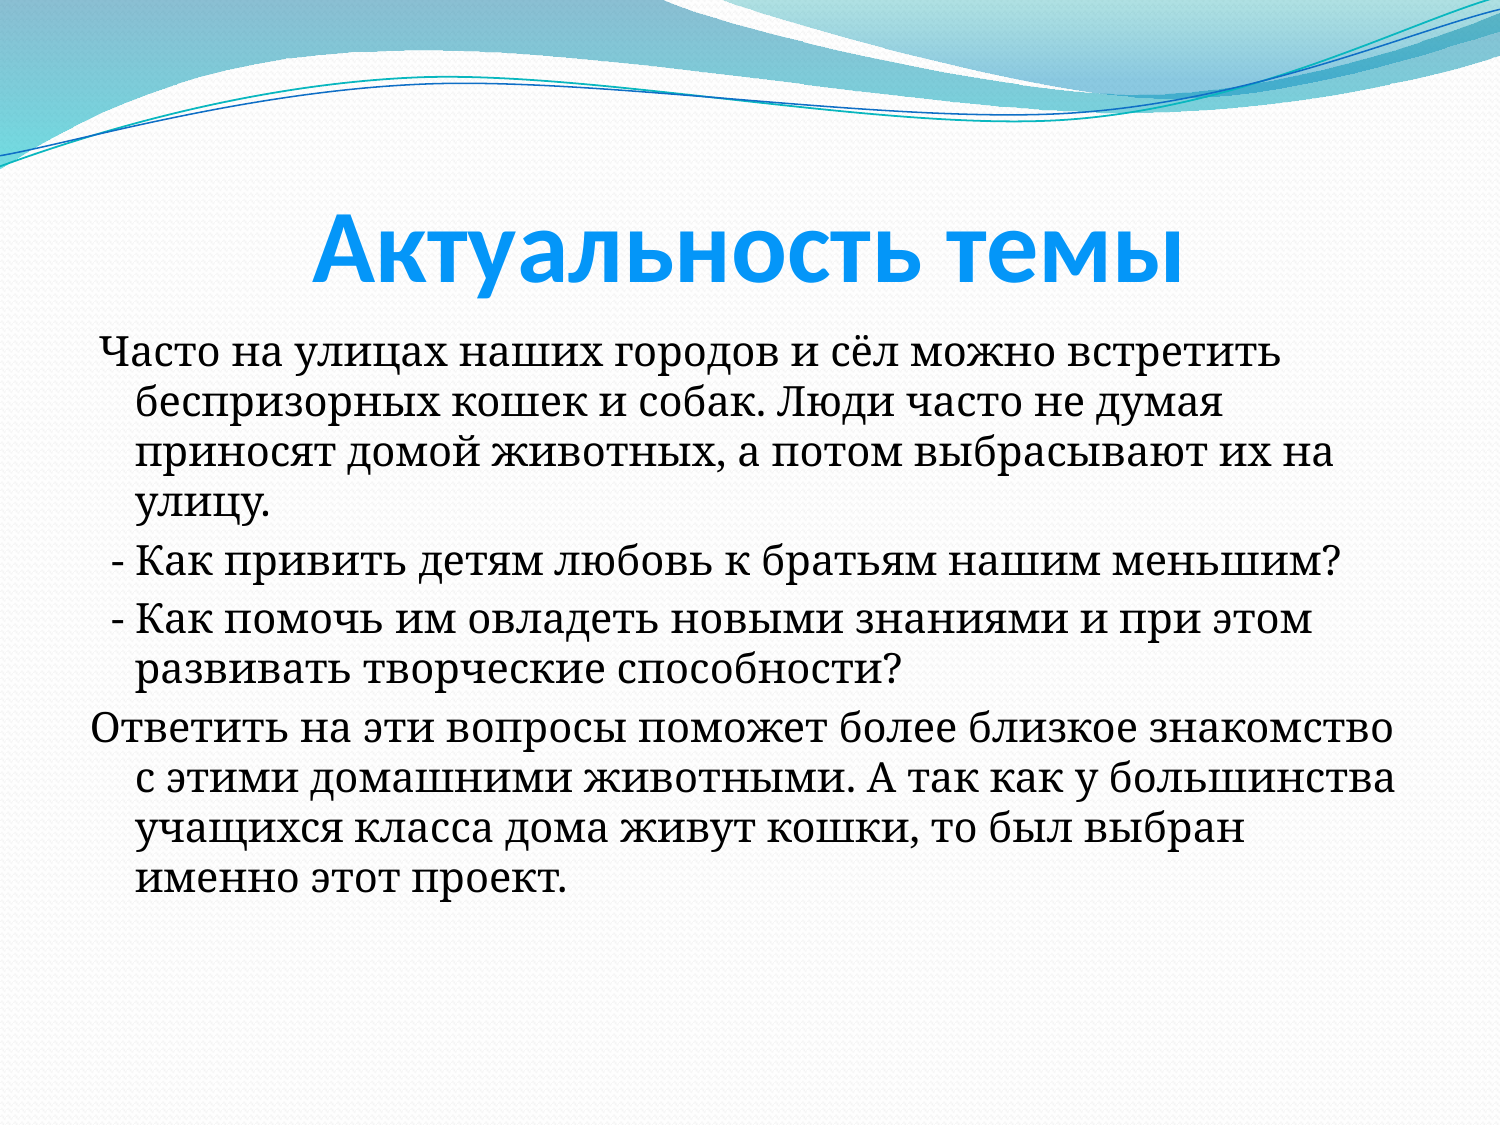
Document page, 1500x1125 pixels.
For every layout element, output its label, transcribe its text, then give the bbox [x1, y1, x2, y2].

list Часто на улицах наших городов и сёл можно встретить беспризорных кошек и собак. Люди часто не думая приносят домой животных, а потом выбрасывают их на улицу. - Как привить детям любовь к братьям нашим меньшим? - Как помочь им овладеть новыми знаниями и при этом развивать творческие способности? Ответить на эти вопросы поможет более близкое знакомство с этими домашними животными. А так как у большинства учащихся класса дома живут кошки, то был выбран именно этот проект. [75, 317, 1425, 1038]
title Актуальность темы [75, 115, 1425, 303]
